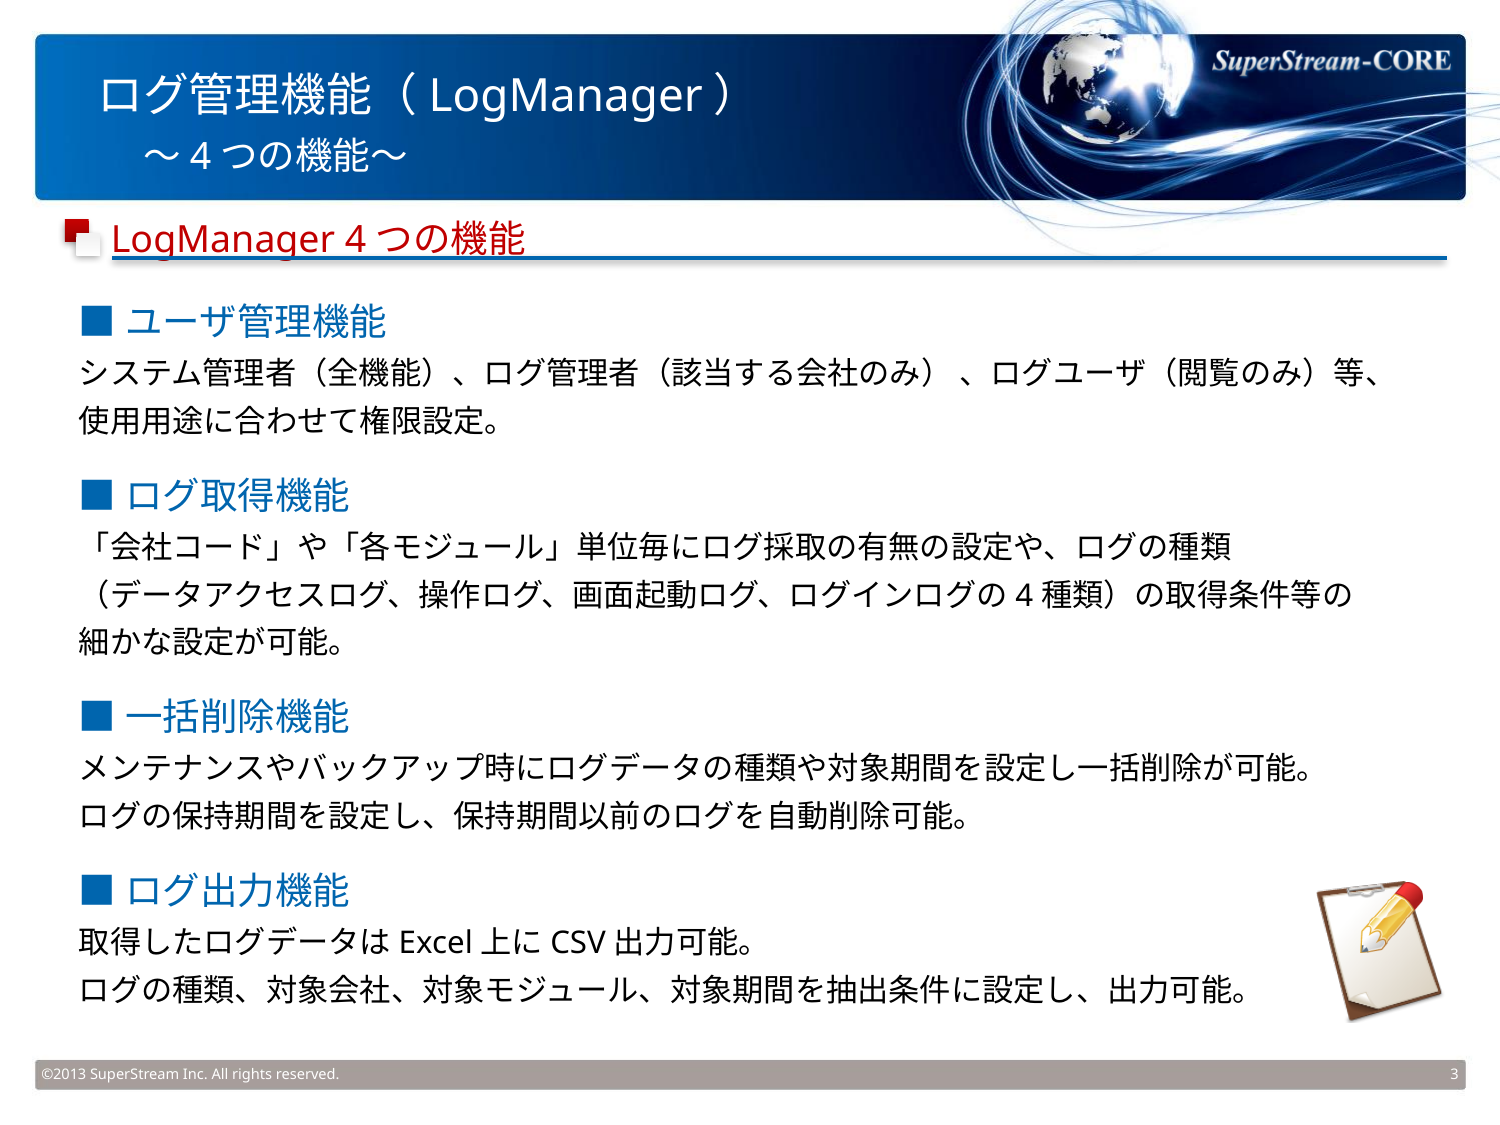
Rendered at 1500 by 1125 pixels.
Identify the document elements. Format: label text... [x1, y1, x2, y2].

text_box ■ユーザ管理機能 システム管理者（全機能）、ログ管理者（該当する会社のみ） 、ログユーザ（閲覧のみ）等、 使用用途に合わせて権限設定。 ■ログ取得機能 「会社コード」や「各モジュール」単位毎にログ採取の有無の設定や、ログの種類 （データアクセスログ、操作ログ、画面起動ログ、ログインログの4種類）の取得条件等の 細かな設定が可能。 ■一括削除機能 メンテナンスやバックアップ時にログデータの種類や対象期間を設定し一括削除が可能。 ログの保持期間を設定し、保持期間以前のログを自動削除可能。 ■ログ出力機能 取得したログデータはExcel上にCSV出力可能。 ログの種類、対象会社、対象モジュール、対象期間を抽出条件に設定し、出力可能。 [64, 290, 1500, 1015]
footer ©2013 SuperStream Inc. All rights reserved. [41, 1058, 396, 1089]
slide_number 3 [1340, 1060, 1459, 1090]
title ログ管理機能（LogManager） ～4つの機能～ [82, 54, 1418, 221]
text_box LogManager 4つの機能 [96, 221, 1282, 268]
picture [0, 0, 1500, 1125]
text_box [64, 219, 101, 256]
